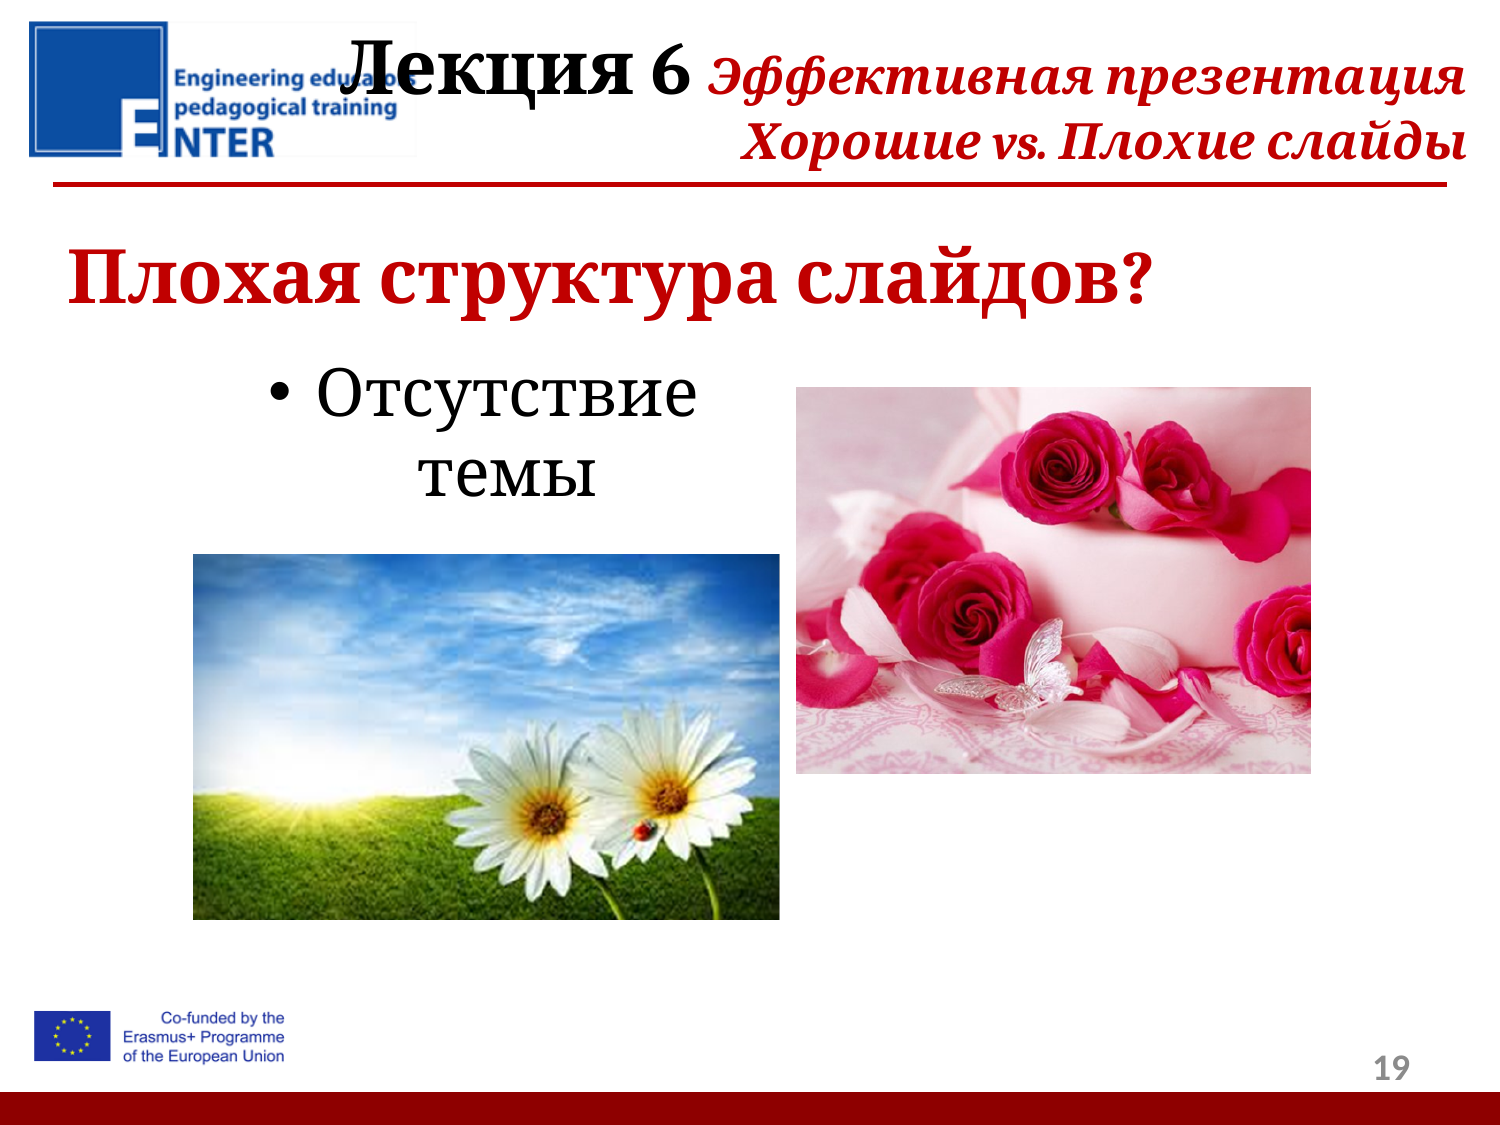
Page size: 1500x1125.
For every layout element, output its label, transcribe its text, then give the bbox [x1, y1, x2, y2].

text_box Лекция 6 Эффективная презентация Хорошие vs. Плохие слайды [230, 12, 1483, 178]
text_box Плохая структура слайдов? [52, 220, 1447, 386]
picture [29, 17, 418, 162]
slide_number 19 [1074, 1035, 1425, 1095]
text_box [0, 1092, 1500, 1125]
picture [182, 358, 1353, 920]
picture [29, 986, 285, 1084]
